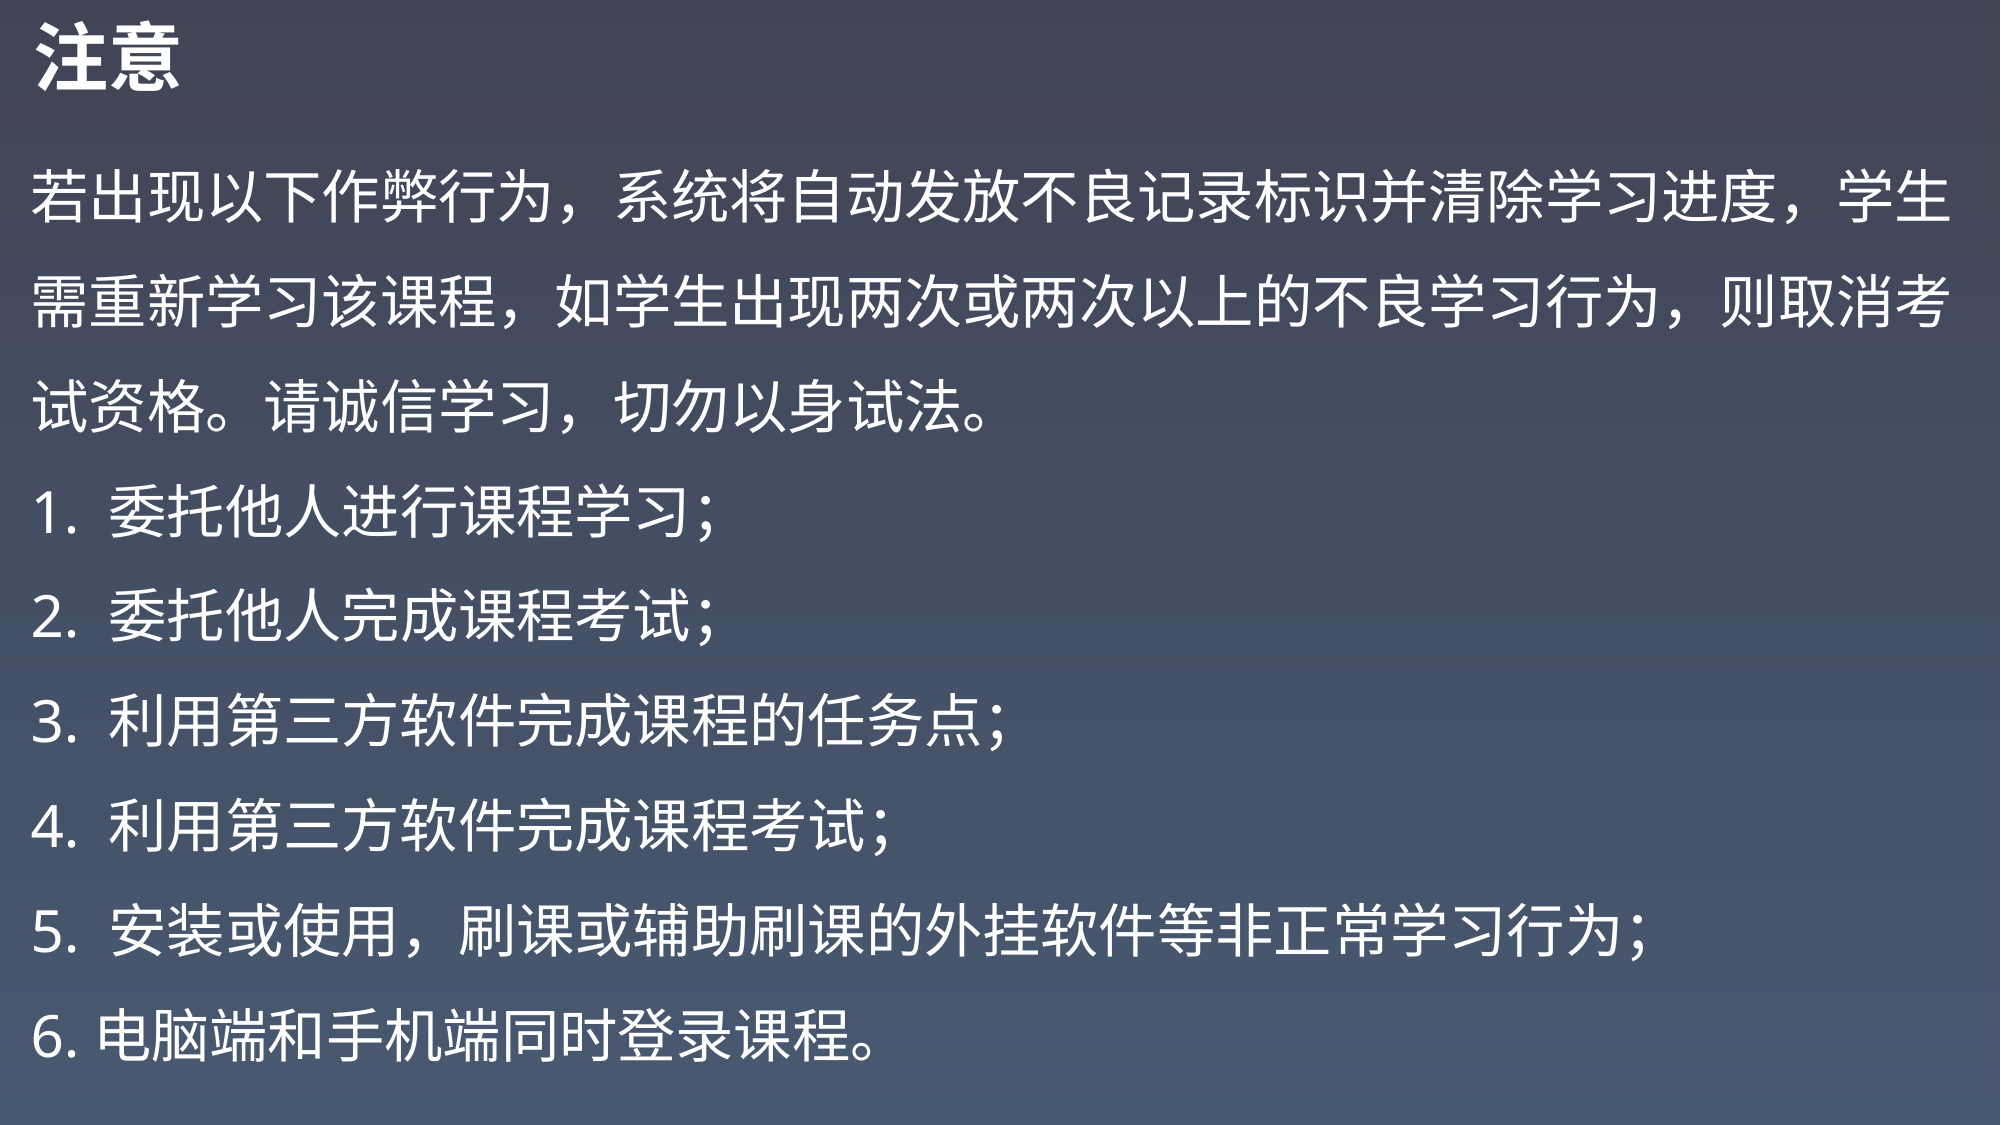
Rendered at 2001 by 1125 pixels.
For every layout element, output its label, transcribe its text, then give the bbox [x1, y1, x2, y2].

text_box 若出现以下作弊行为，系统将自动发放不良记录标识并清除学习进度，学生需重新学习该课程，如学生出现两次或两次以上的不良学习行为，则取消考试资格。请诚信学习，切勿以身试法。 1. 委托他人进行课程学习； 2. 委托他人完成课程考试； 3. 利用第三方软件完成课程的任务点； 4. 利用第三方软件完成课程考试； 5. 安装或使用，刷课或辅助刷课的外挂软件等非正常学习行为； 6.电脑端和手机端同时登录课程。 [15, 117, 1976, 1077]
text_box 注意 [19, 3, 199, 108]
